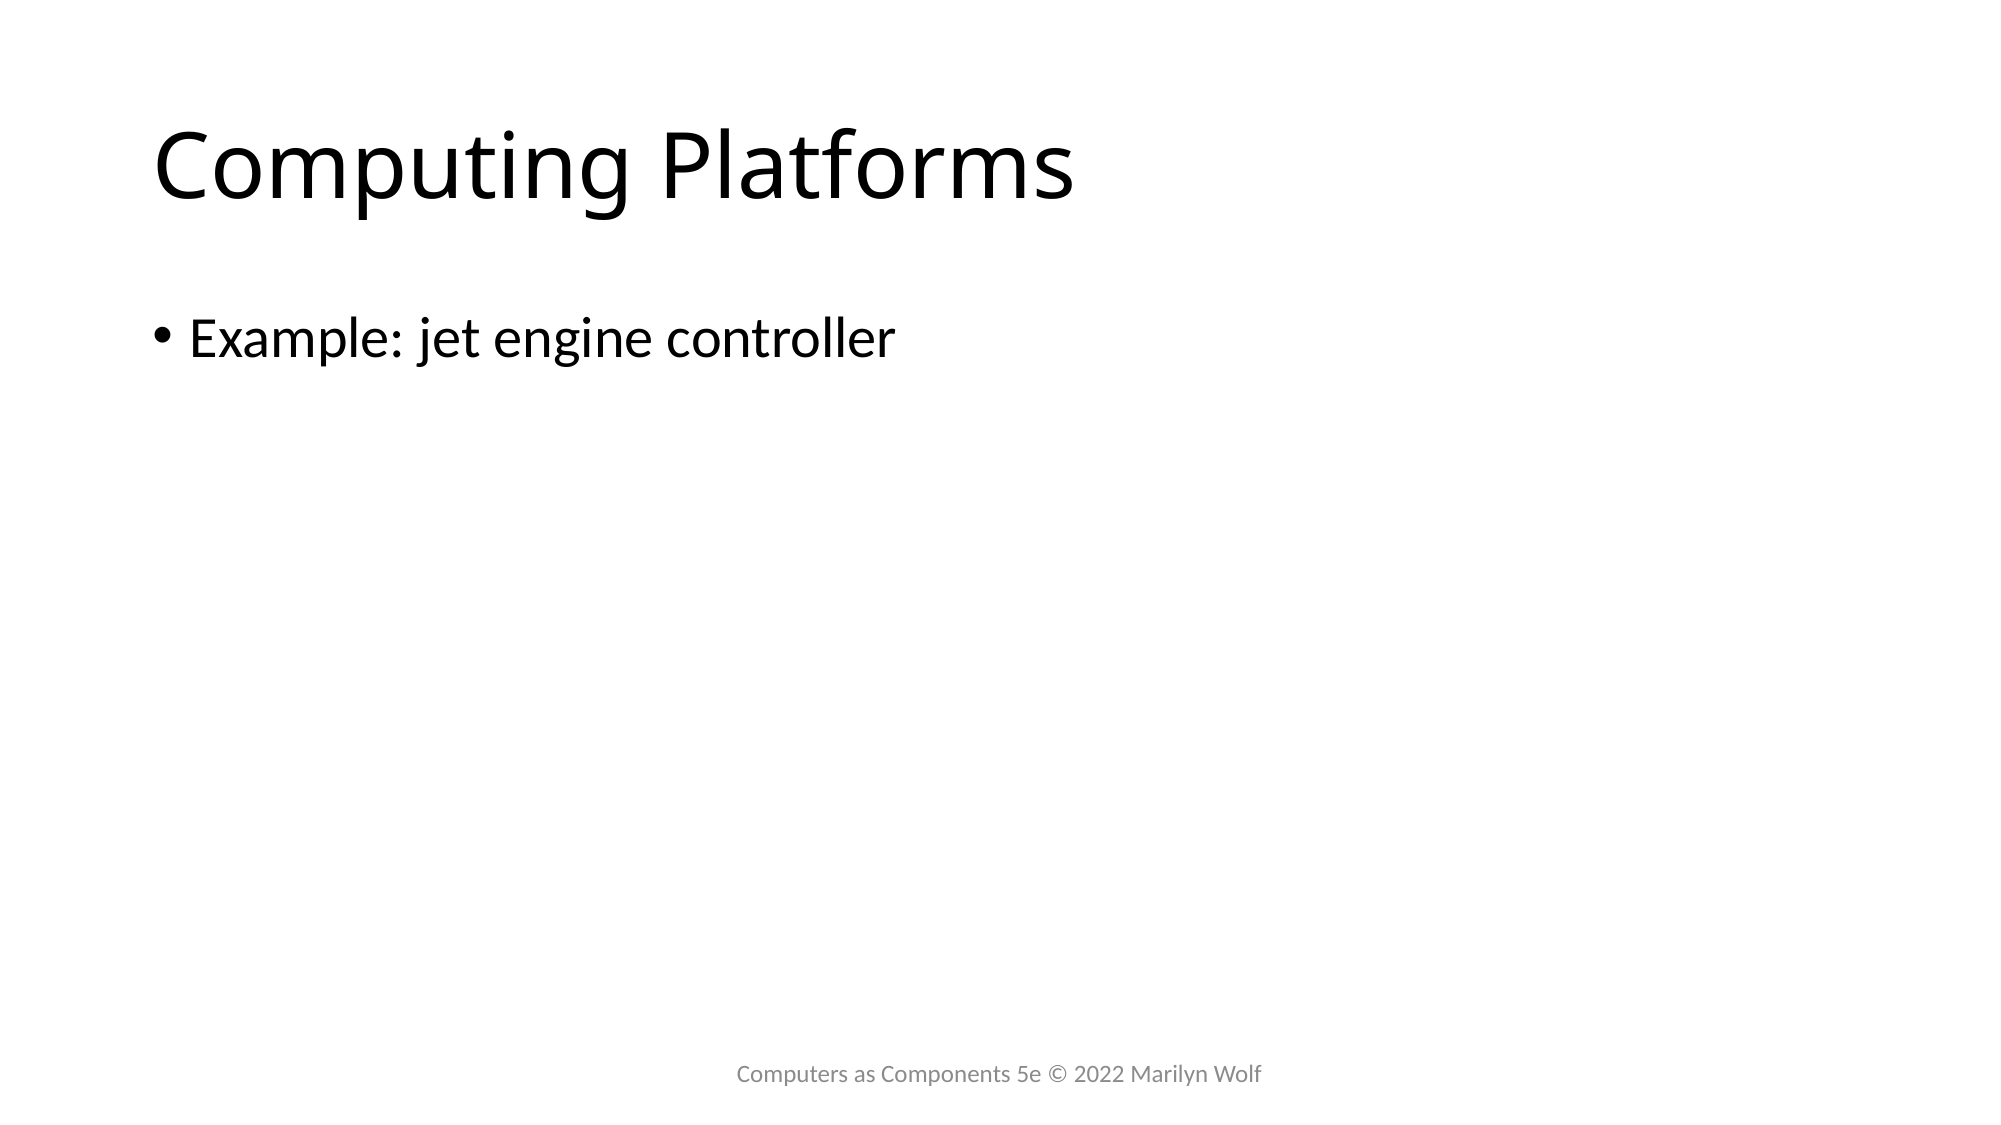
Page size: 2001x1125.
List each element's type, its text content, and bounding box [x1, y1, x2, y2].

footer Computers as Components 5e © 2022 Marilyn Wolf [662, 1042, 1338, 1103]
list Example: jet engine controller [137, 299, 1863, 1014]
title Computing Platforms [137, 59, 1863, 278]
